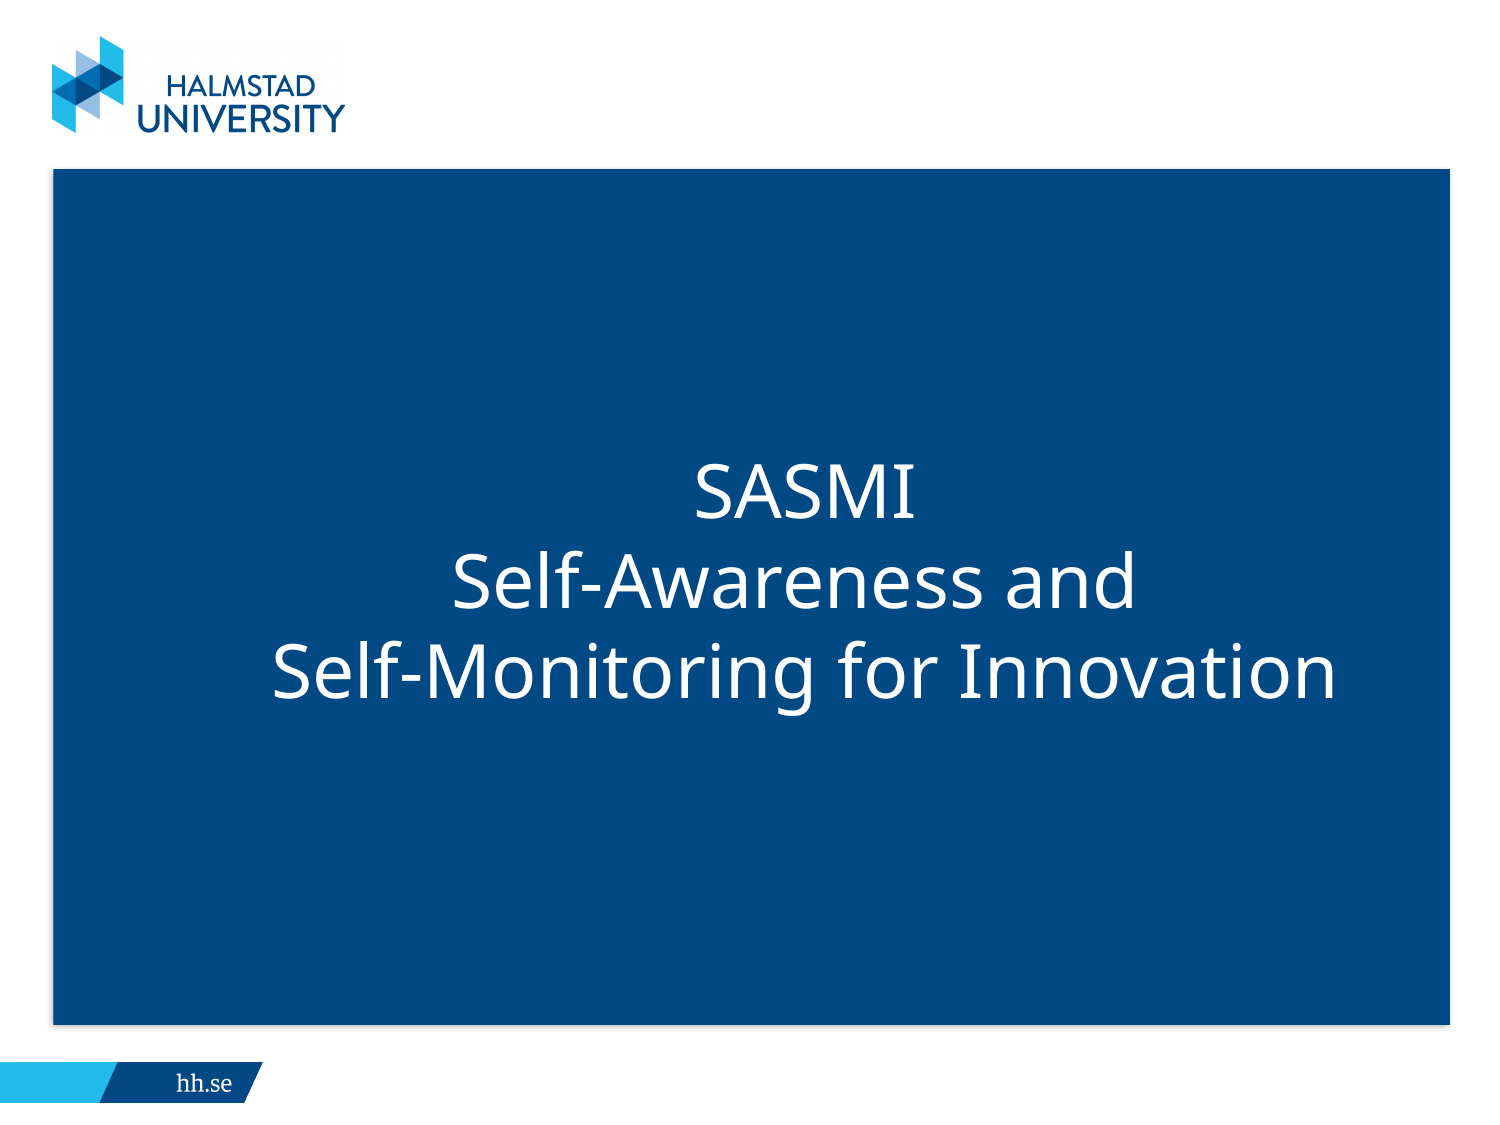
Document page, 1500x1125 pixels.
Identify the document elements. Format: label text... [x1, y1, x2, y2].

picture [52, 36, 345, 133]
title SASMI Self-Awareness and Self-Monitoring for Innovation [230, 436, 1381, 752]
picture [0, 1062, 263, 1103]
